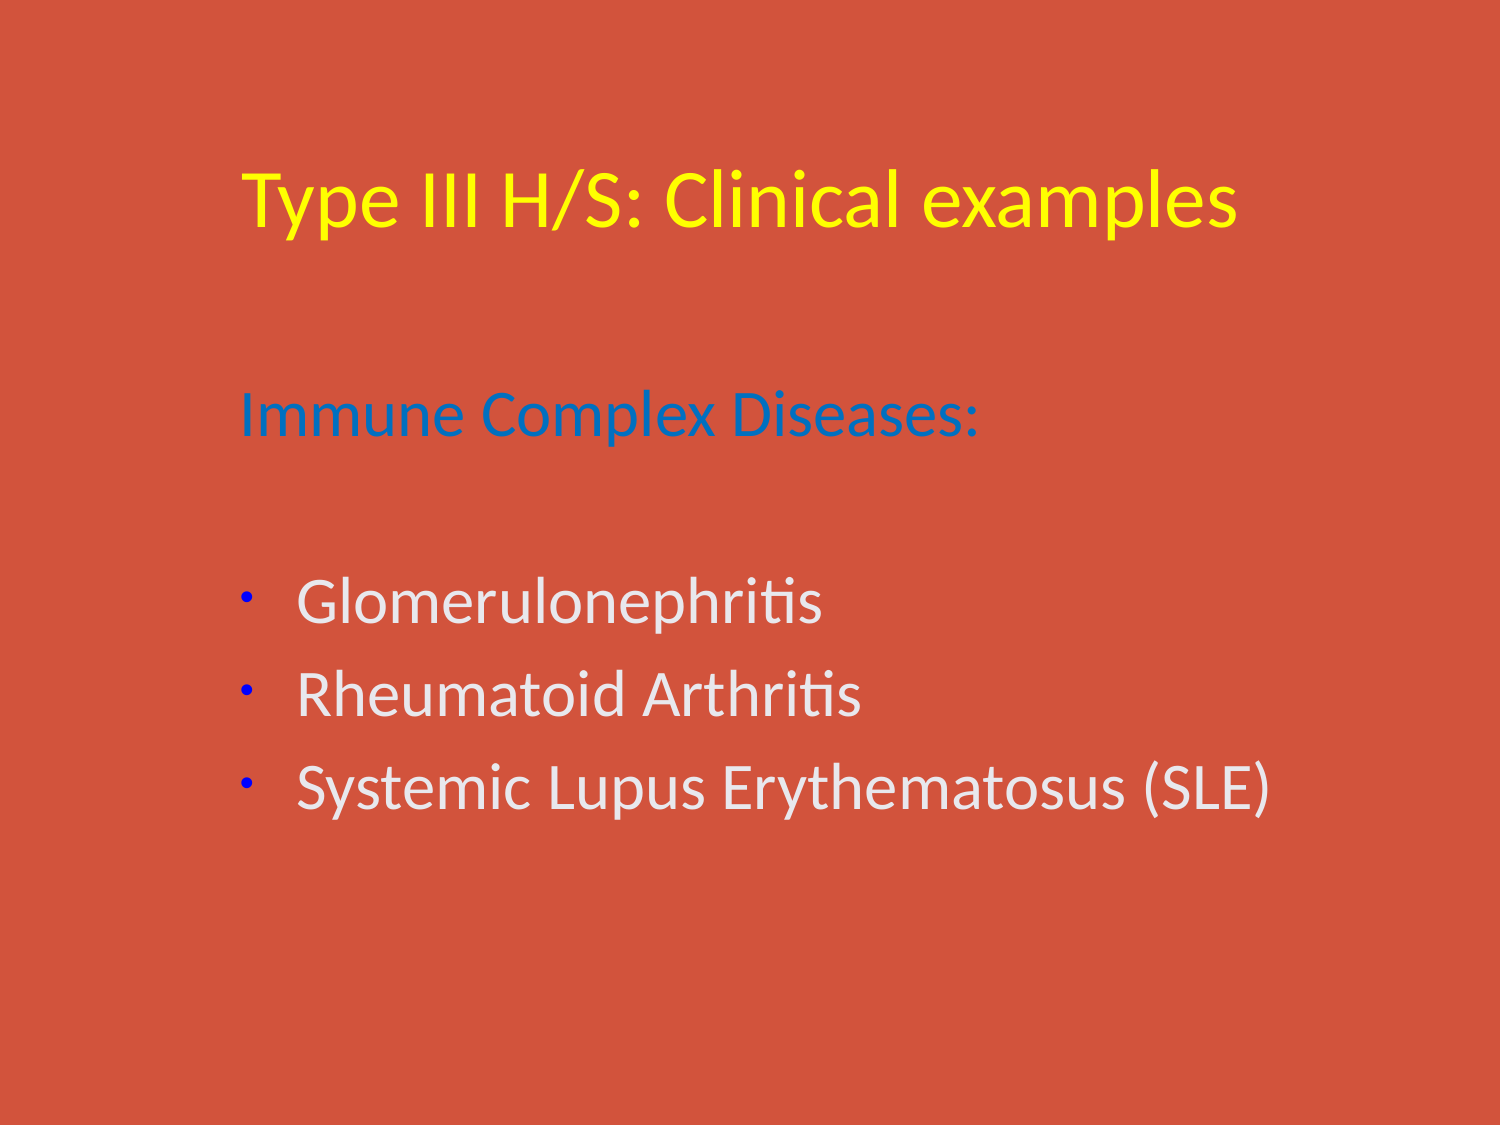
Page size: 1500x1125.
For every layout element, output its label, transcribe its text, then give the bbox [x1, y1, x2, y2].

text_box Immune Complex Diseases: Glomerulonephritis Rheumatoid Arthritis Systemic Lupus Erythematosus (SLE) [224, 362, 1363, 1038]
text_box Type III H/S: Clinical examples [112, 99, 1388, 288]
